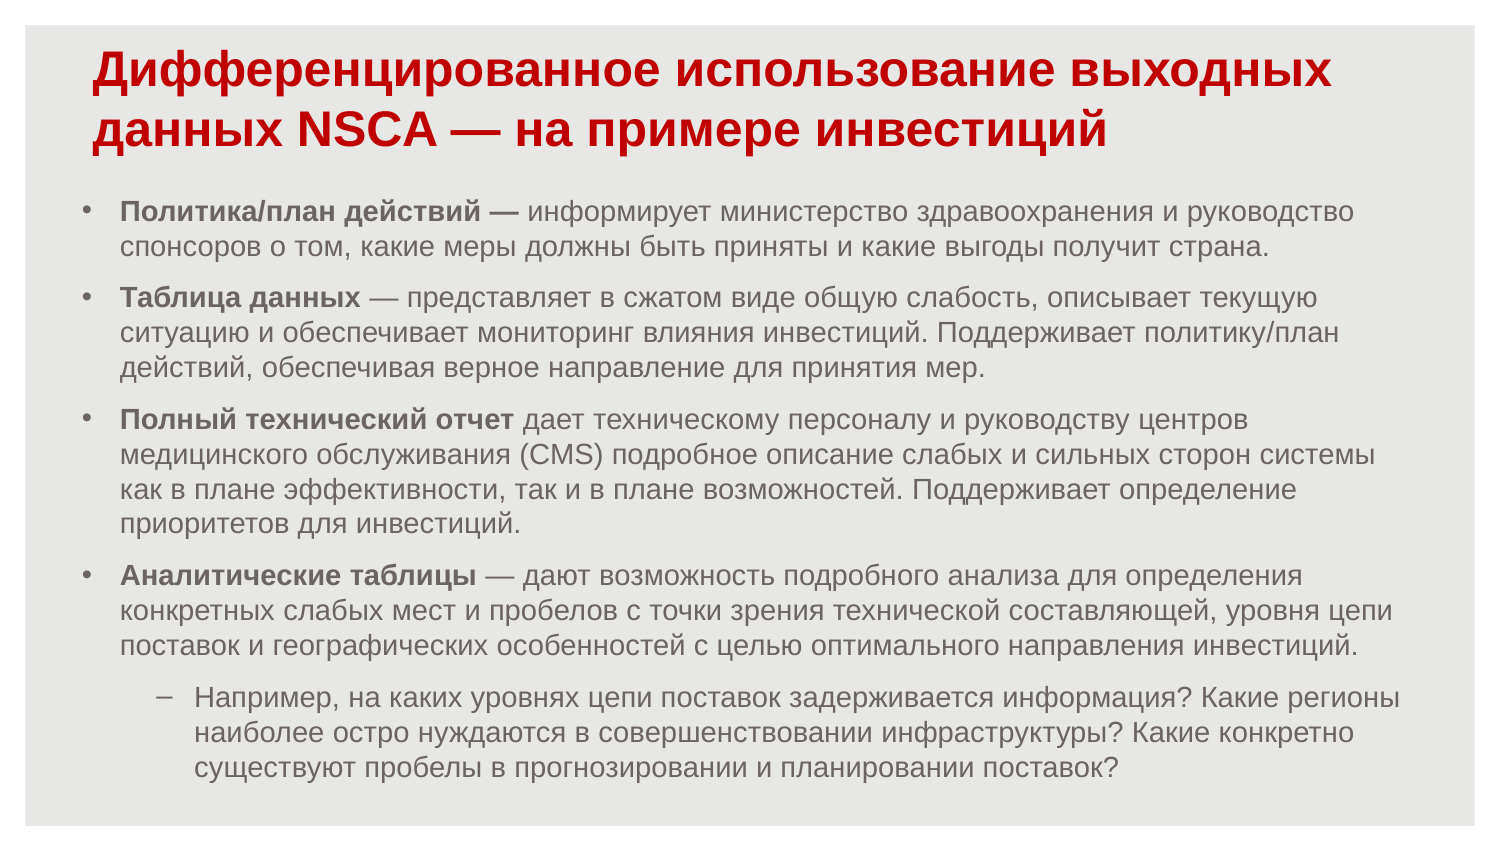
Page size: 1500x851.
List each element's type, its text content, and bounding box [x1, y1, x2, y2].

list Политика/план действий ― информирует министерство здравоохранения и руководство спонсоров о том, какие меры должны быть приняты и какие выгоды получит страна. Таблица данных ― представляет в сжатом виде общую слабость, описывает текущую ситуацию и обеспечивает мониторинг влияния инвестиций. Поддерживает политику/план действий, обеспечивая верное направление для принятия мер. Полный технический отчет дает техническому персоналу и руководству центров медицинского обслуживания (CMS) подробное описание слабых и сильных сторон системы как в плане эффективности, так и в плане возможностей. Поддерживает определение приоритетов для инвестиций. Аналитические таблицы ― дают возможность подробного анализа для определения конкретных слабых мест и пробелов с точки зрения технической составляющей, уровня цепи поставок и географических особенностей с целью оптимального направления инвестиций. Например, на каких уровнях цепи поставок задерживается информация? Какие регионы наиболее остро нуждаются в совершенствовании инфраструктуры? Какие конкретно существуют пробелы в прогнозировании и планировании поставок? [66, 184, 1433, 800]
title Дифференцированное использование выходных данных NSCA — на примере инвестиций [77, 30, 1444, 165]
